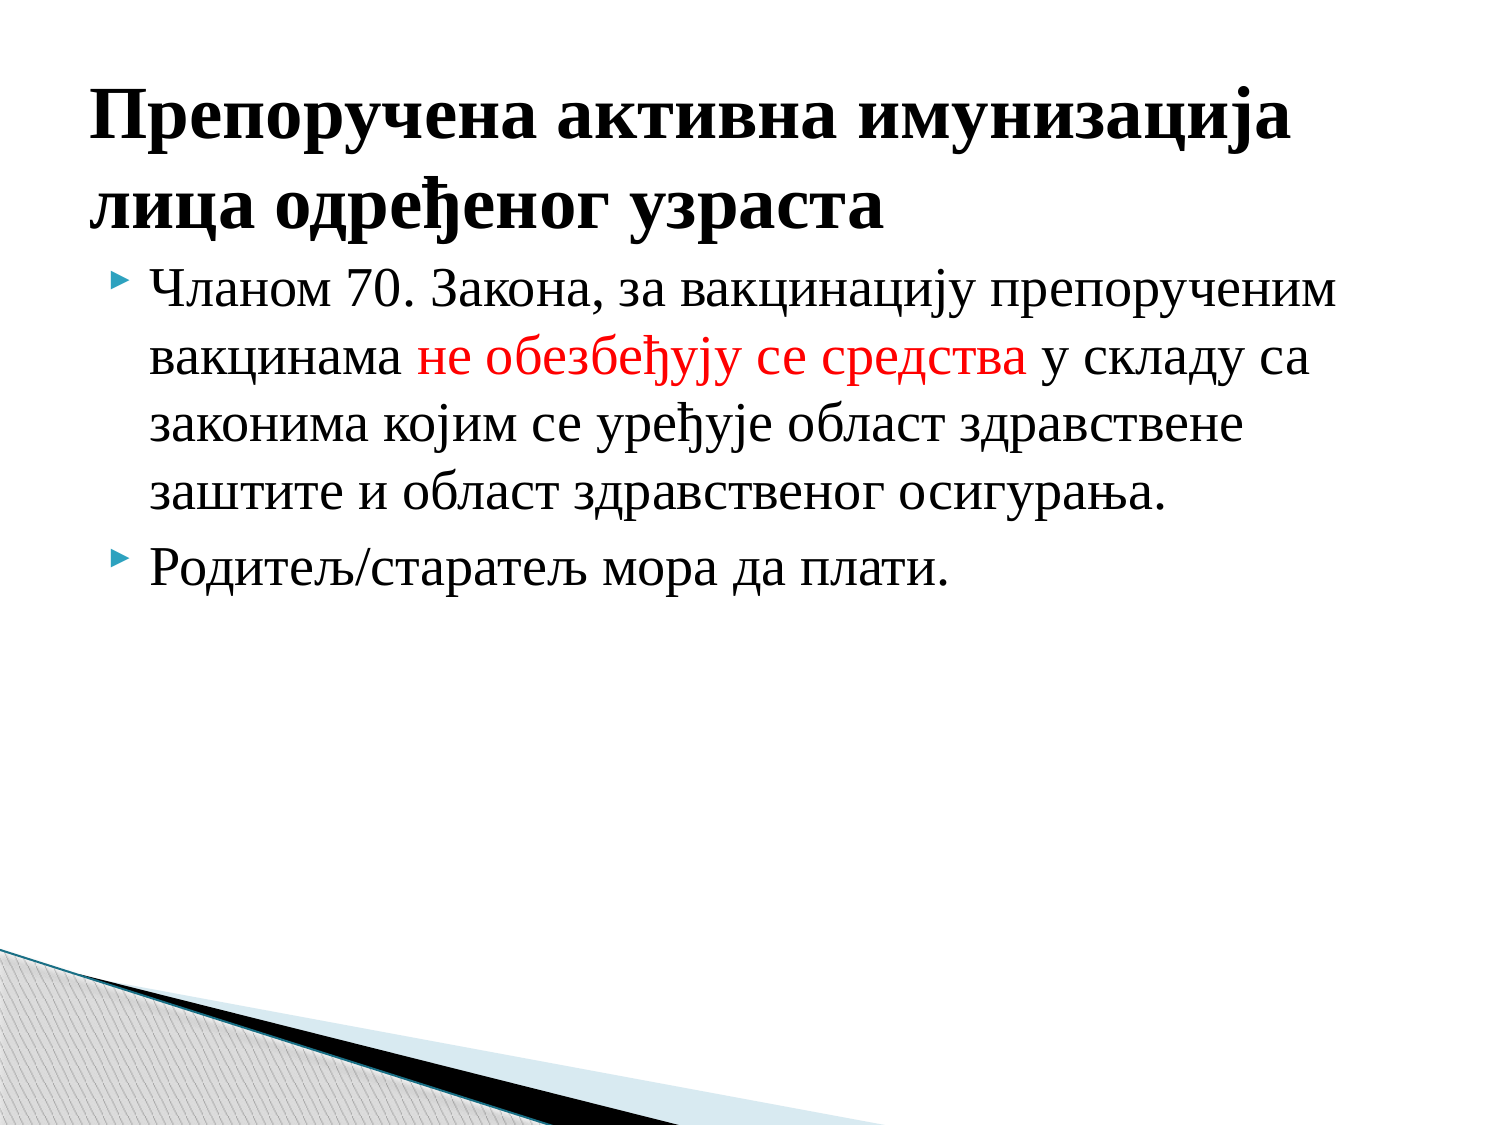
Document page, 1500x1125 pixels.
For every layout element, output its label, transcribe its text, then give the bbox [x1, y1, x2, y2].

list Чланом 70. Закона, за вакцинацију препорученим вакцинама не обезбеђују се средства у складу са законима којим се уређује област здравствене заштите и област здравственог осигурања. Родитељ/старатељ мора да плати. [75, 263, 1425, 986]
title Препоручена активна имунизација лица одређеног узраста [75, 45, 1425, 263]
